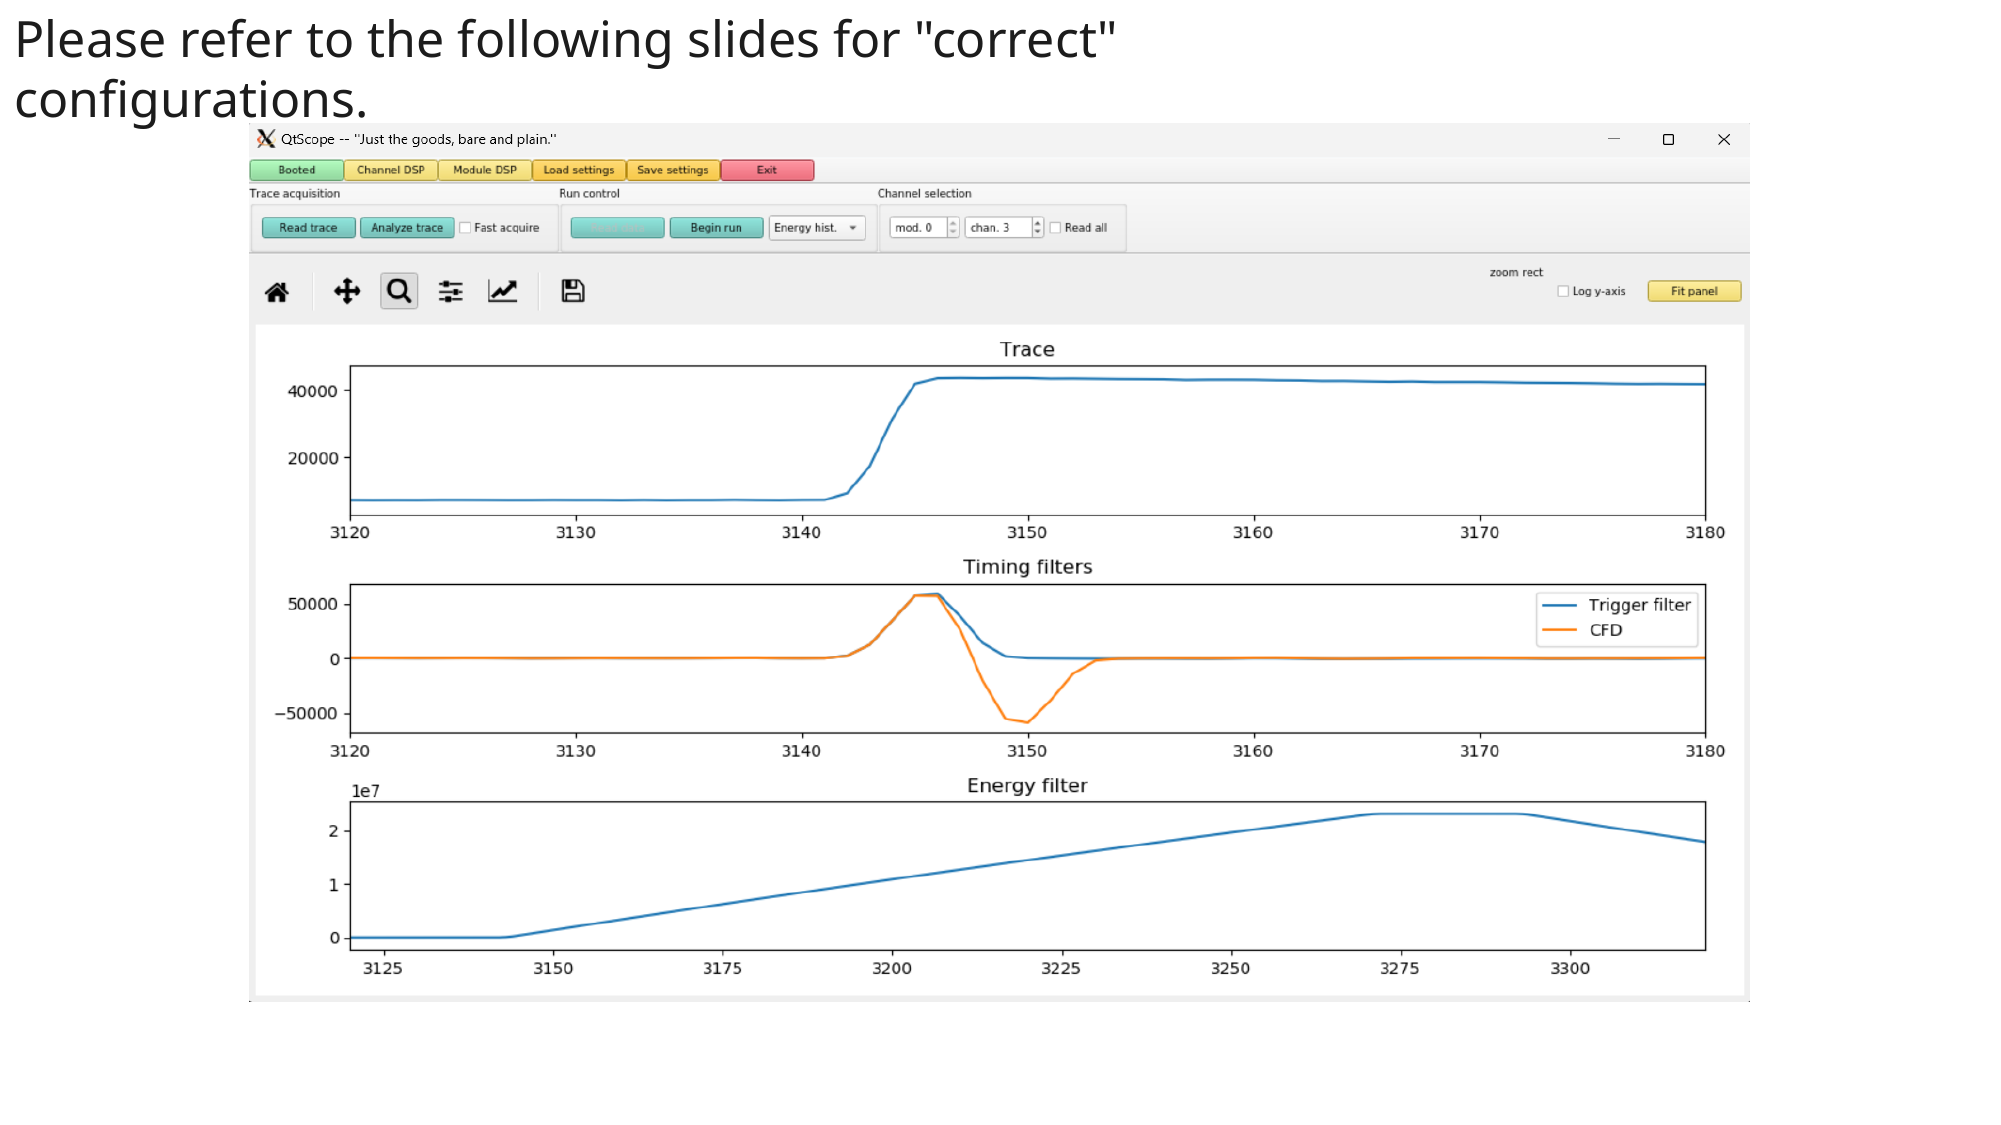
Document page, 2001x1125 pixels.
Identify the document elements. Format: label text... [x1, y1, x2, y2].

text_box Please refer to the following slides for "correct" configurations. [0, 0, 1334, 135]
picture [249, 123, 1750, 1002]
